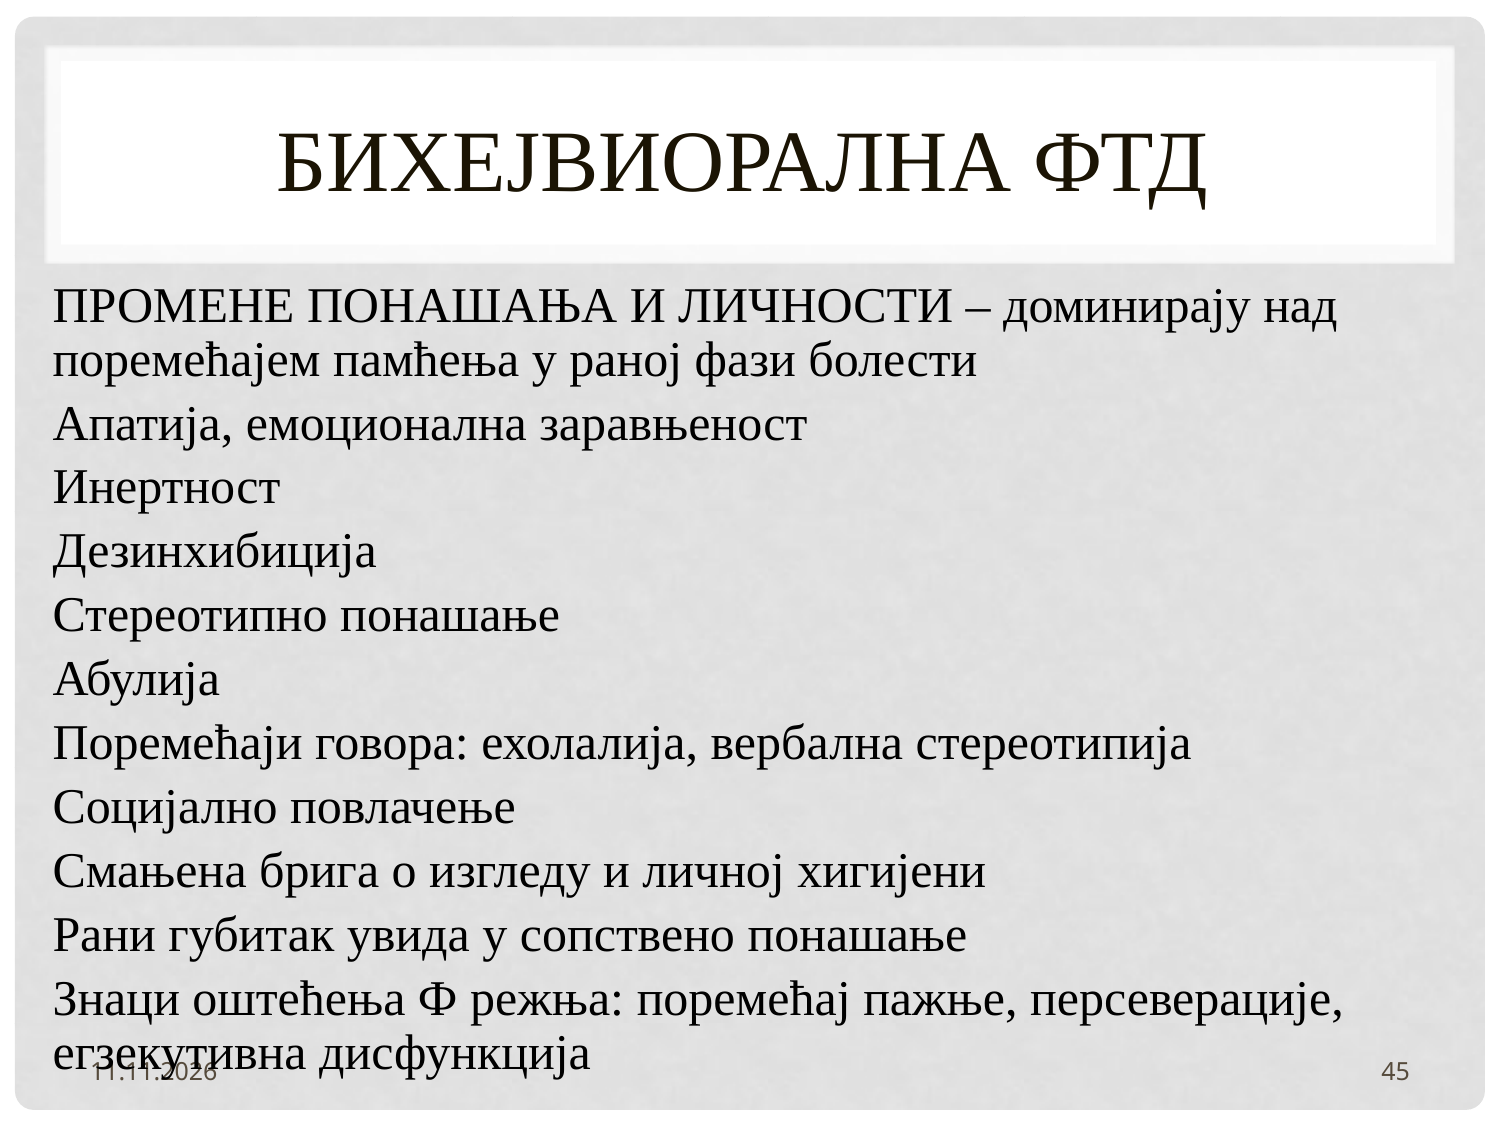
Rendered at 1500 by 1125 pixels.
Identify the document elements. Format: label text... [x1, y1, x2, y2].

title БИХЕЈВИОРАЛНА ФТД [27, 62, 1458, 250]
text_box ПРОМЕНЕ ПОНАШАЊА И ЛИЧНОСТИ – доминирају над поремећајем памћења у раној фази болести Апатија, емоционална заравњеност Инертност Дезинхибиција Стереотипно понашање Абулија Поремећаји говора: ехолалија, вербална стереотипија Социјално повлачење Смањена брига о изгледу и личној хигијени Рани губитак увида у сопствено понашање Знаци оштећења Ф режња: поремећај пажње, персеверације, егзекутивна дисфункција [37, 271, 1458, 1125]
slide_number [75, 1042, 425, 1103]
slide_number 45 [1074, 1042, 1425, 1103]
